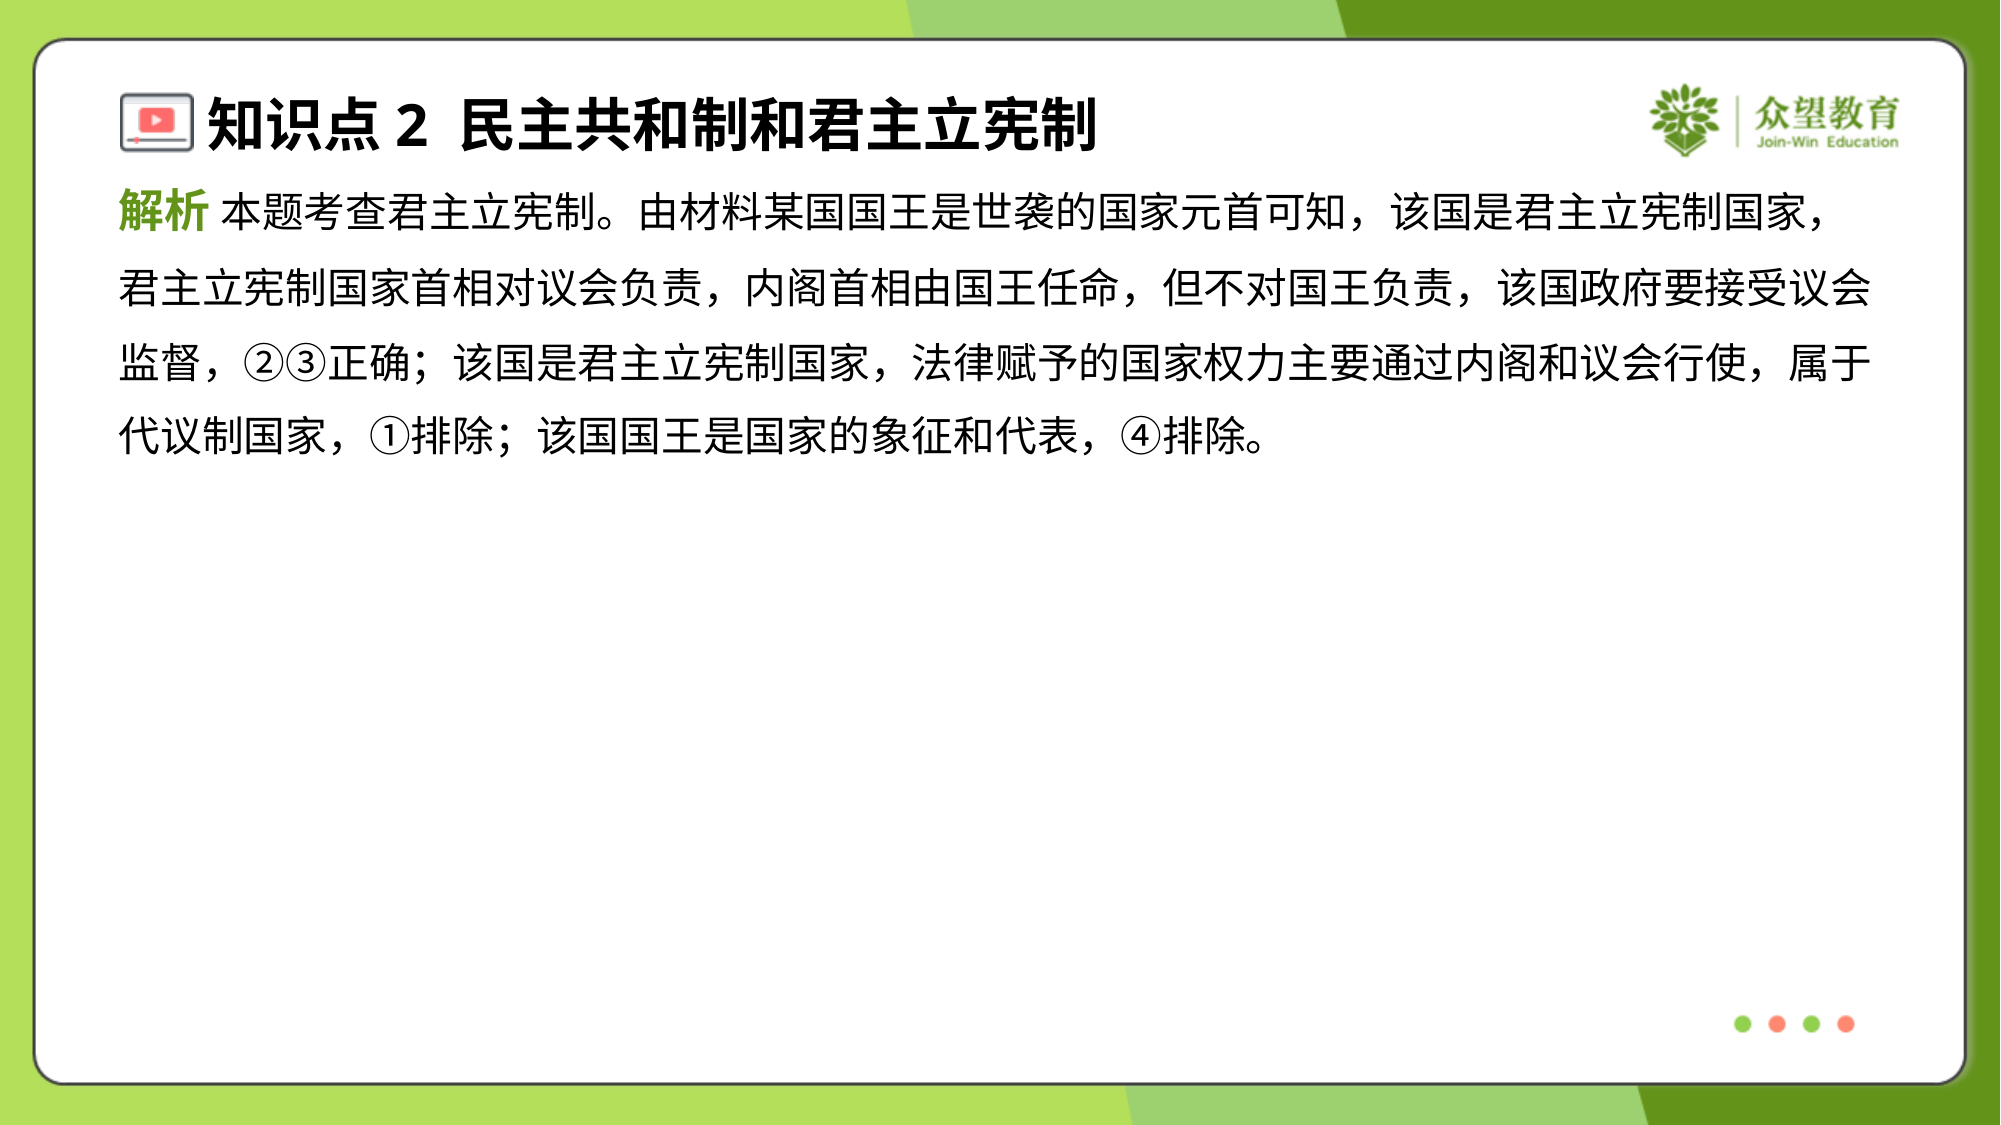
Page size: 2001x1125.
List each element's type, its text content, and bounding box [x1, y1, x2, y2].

picture [0, 0, 2000, 1125]
text_box 解析 本题考查君主立宪制。由材料某国国王是世袭的国家元首可知，该国是君主立宪制国家， 君主立宪制国家首相对议会负责，内阁首相由国王任命，但不对国王负责，该国政府要接受议会 监督，②③正确；该国是君主立宪制国家，法律赋予的国家权力主要通过内阁和议会行使，属于 代议制国家，①排除；该国国王是国家的象征和代表，④排除。 [118, 159, 1883, 452]
